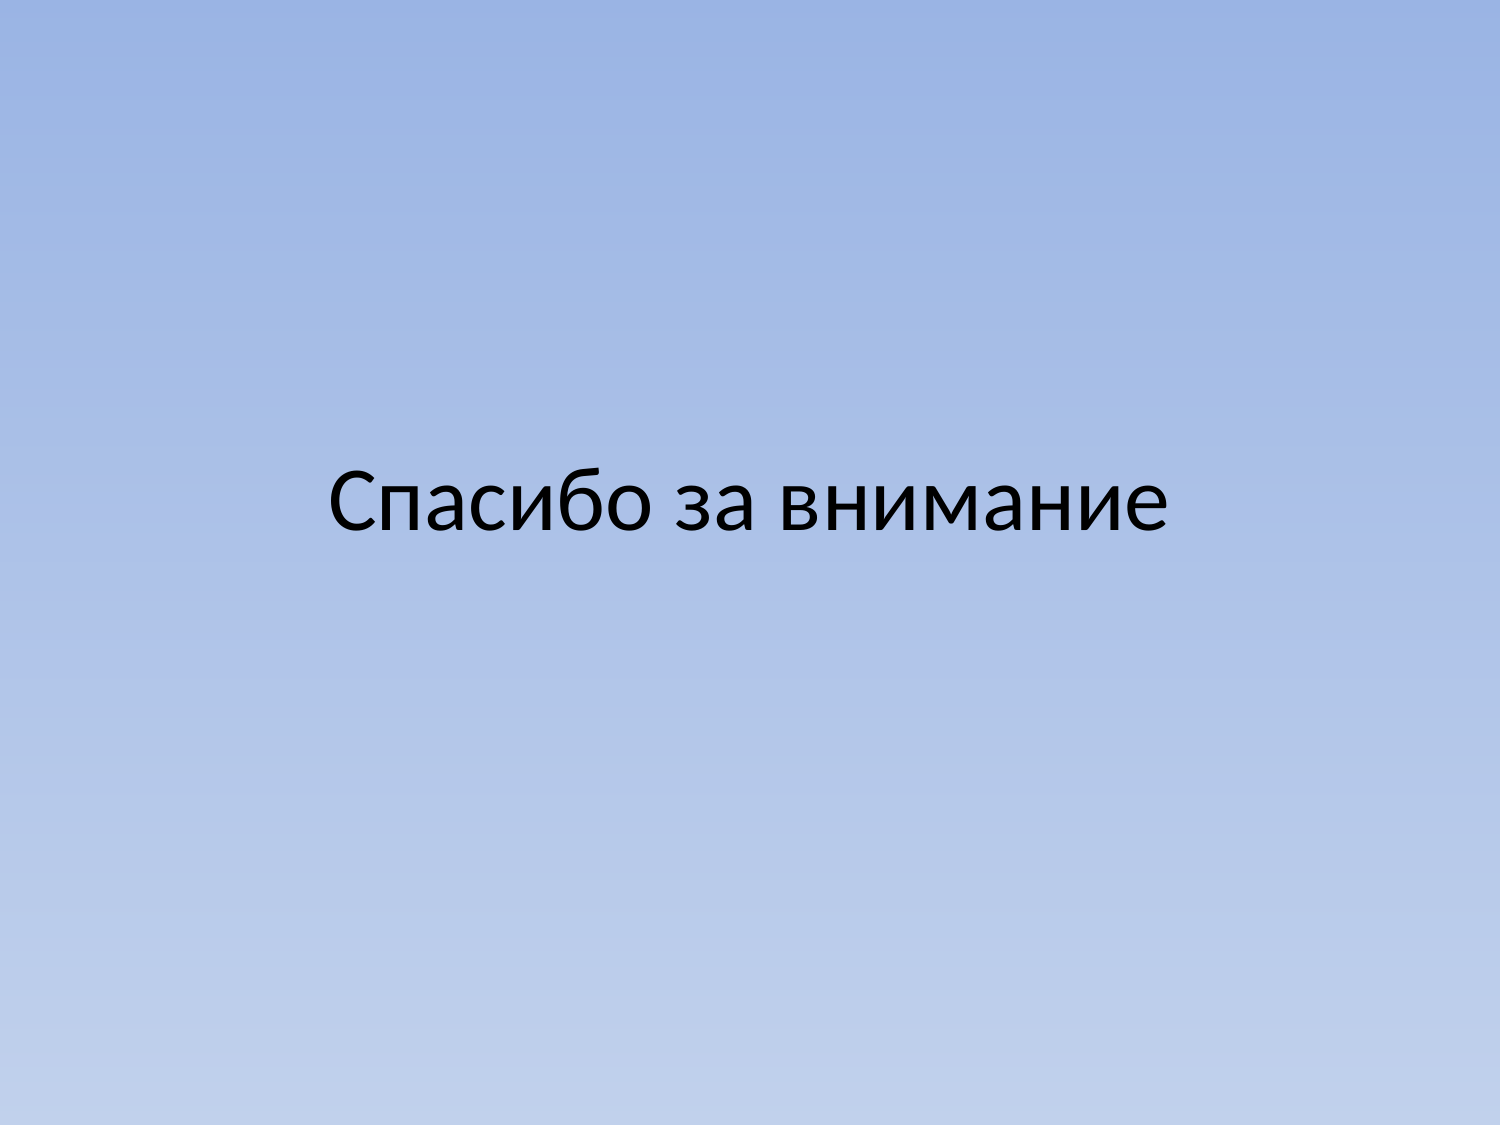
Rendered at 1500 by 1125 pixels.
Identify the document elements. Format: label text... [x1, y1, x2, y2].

title Спасибо за внимание [75, 399, 1425, 588]
